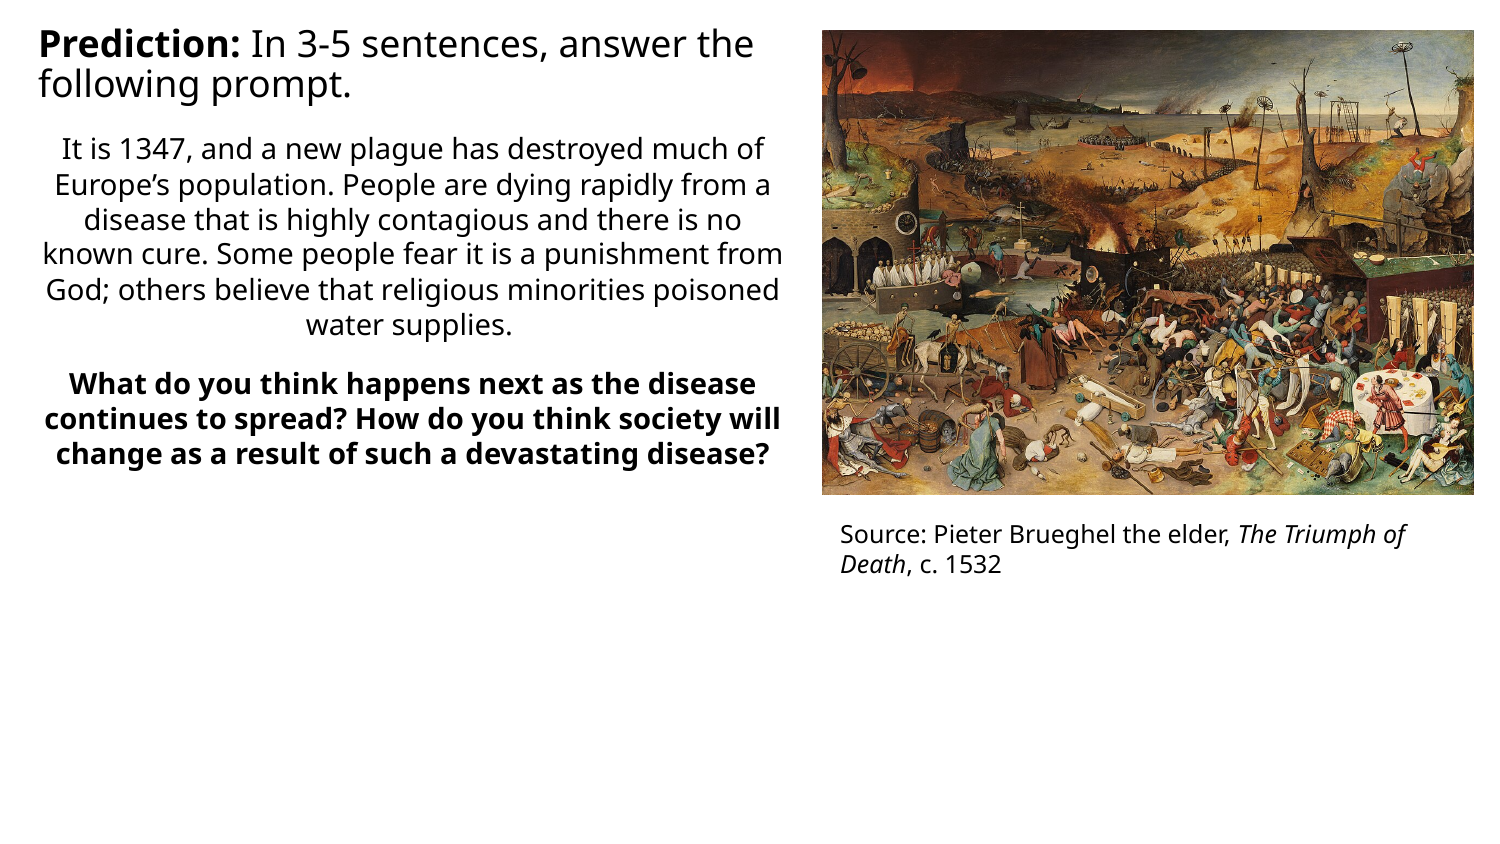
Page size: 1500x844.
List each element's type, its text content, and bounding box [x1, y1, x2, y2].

list Prediction: In 3-5 sentences, answer the following prompt. It is 1347, and a new plague has destroyed much of Europe’s population. People are dying rapidly from a disease that is highly contagious and there is no known cure. Some people fear it is a punishment from God; others believe that religious minorities poisoned water supplies. What do you think happens next as the disease continues to spread? How do you think society will change as a result of such a devastating disease? [26, 19, 800, 608]
text_box Source: Pieter Brueghel the elder, The Triumph of Death, c. 1532 [825, 503, 1471, 595]
picture [822, 30, 1474, 495]
